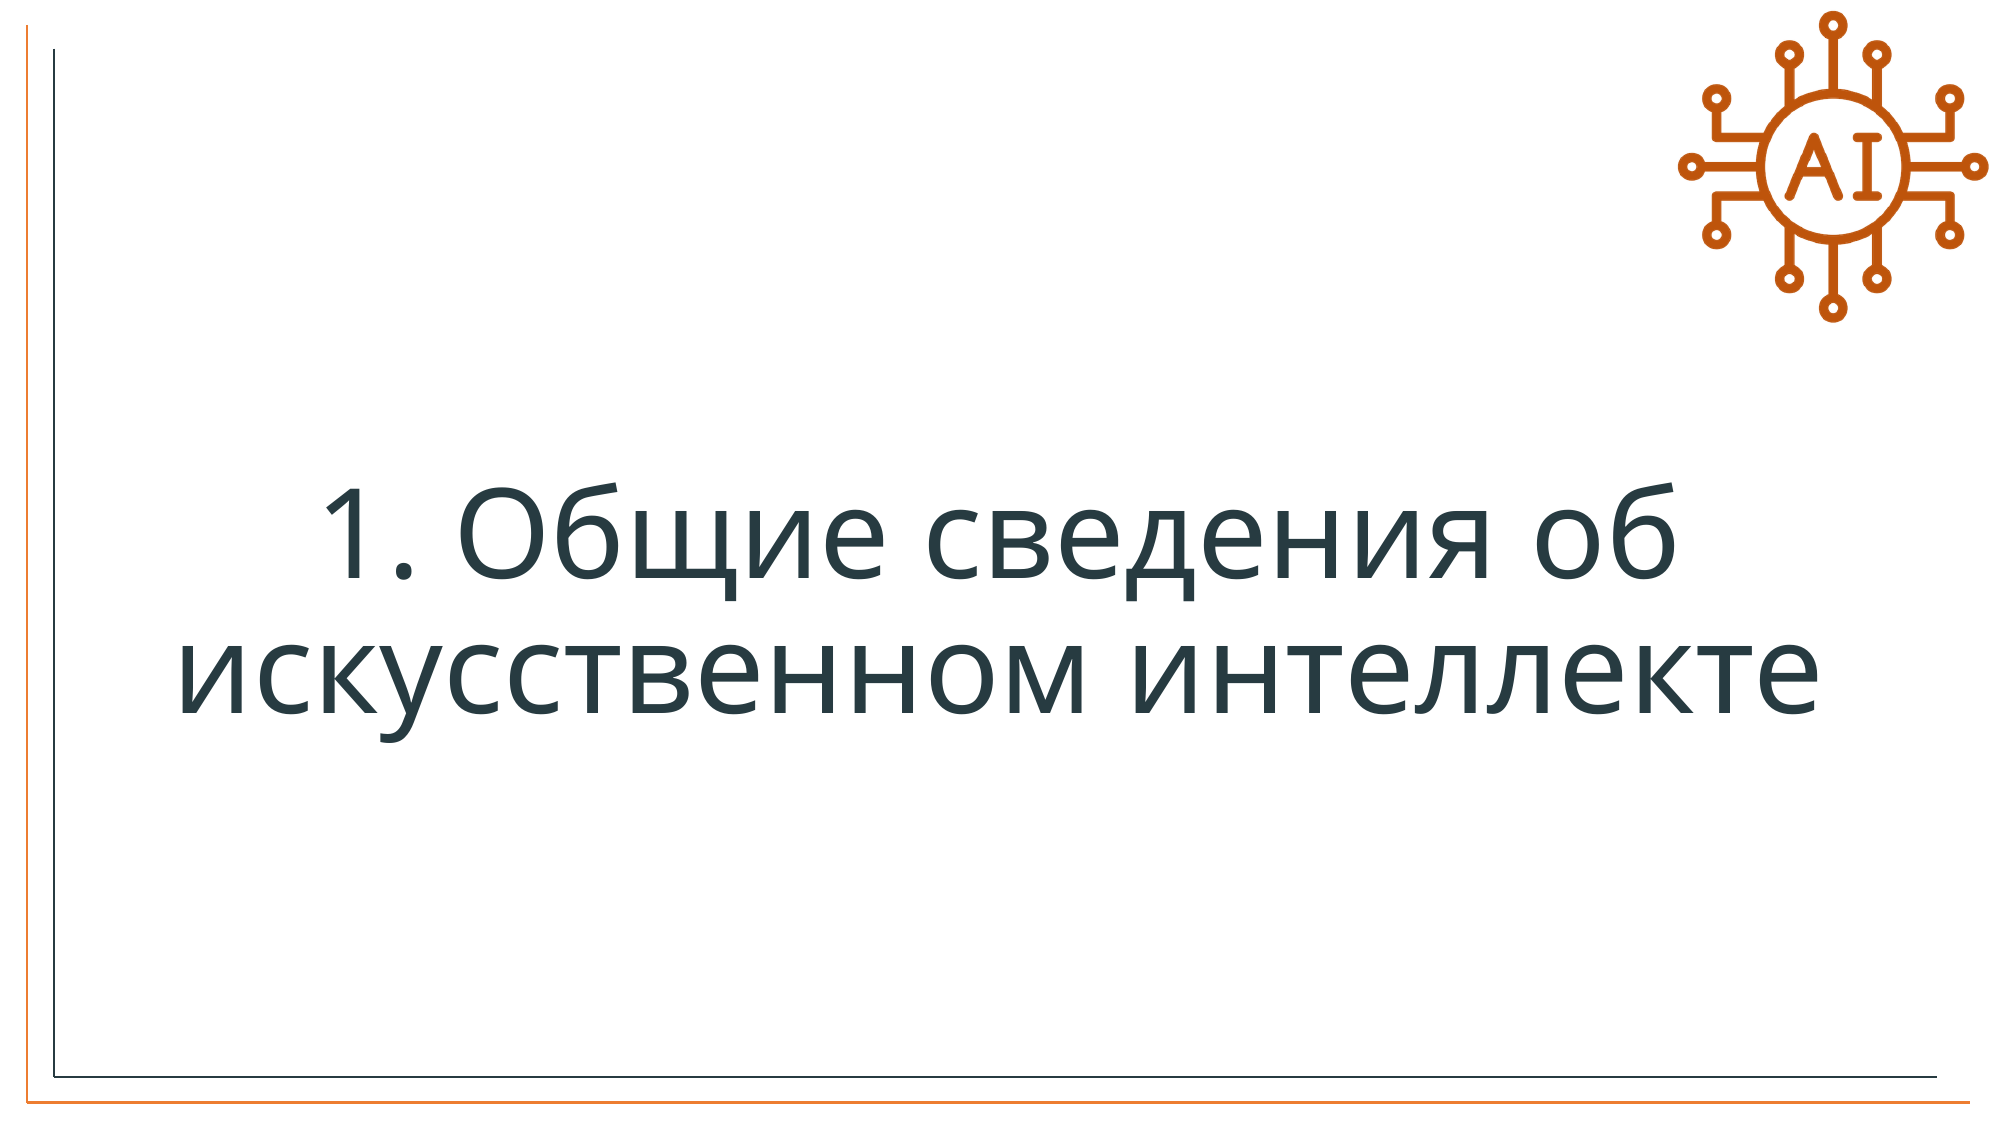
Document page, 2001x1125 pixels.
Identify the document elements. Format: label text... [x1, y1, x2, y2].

picture [1666, 0, 2000, 334]
title 1. Общие сведения об искусственном интеллекте [136, 280, 1862, 749]
